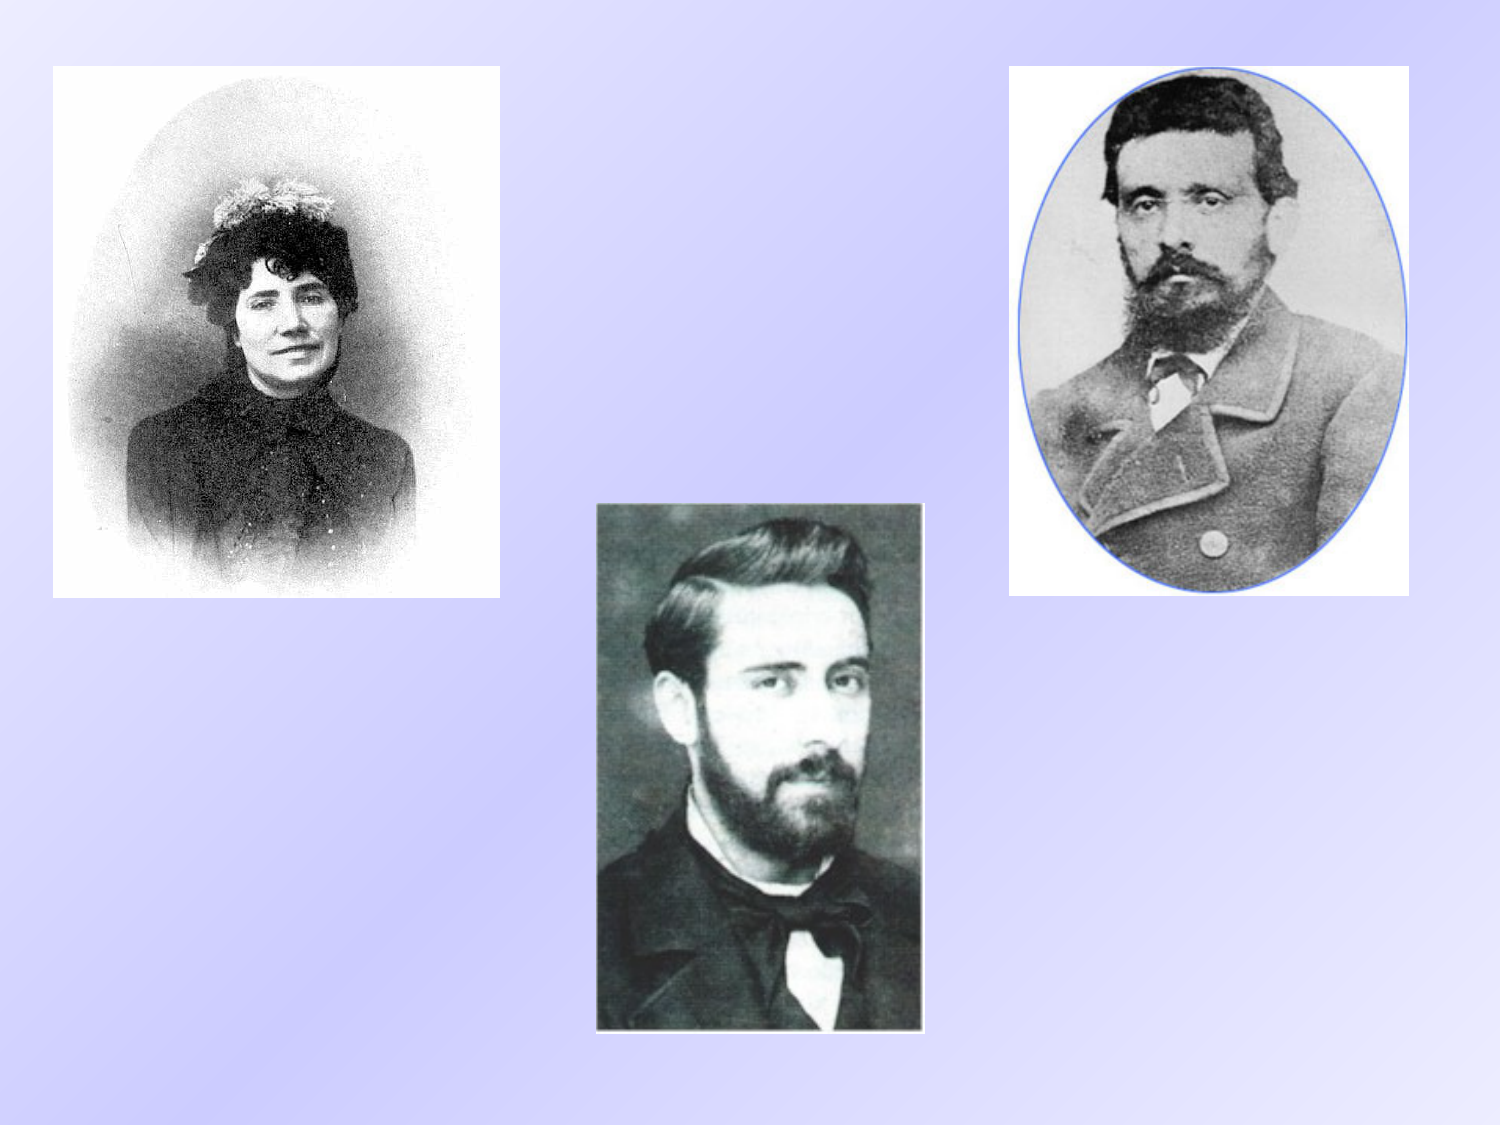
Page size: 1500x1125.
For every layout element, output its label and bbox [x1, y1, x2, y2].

picture [1009, 66, 1409, 597]
picture [52, 66, 500, 599]
picture [596, 503, 925, 1035]
